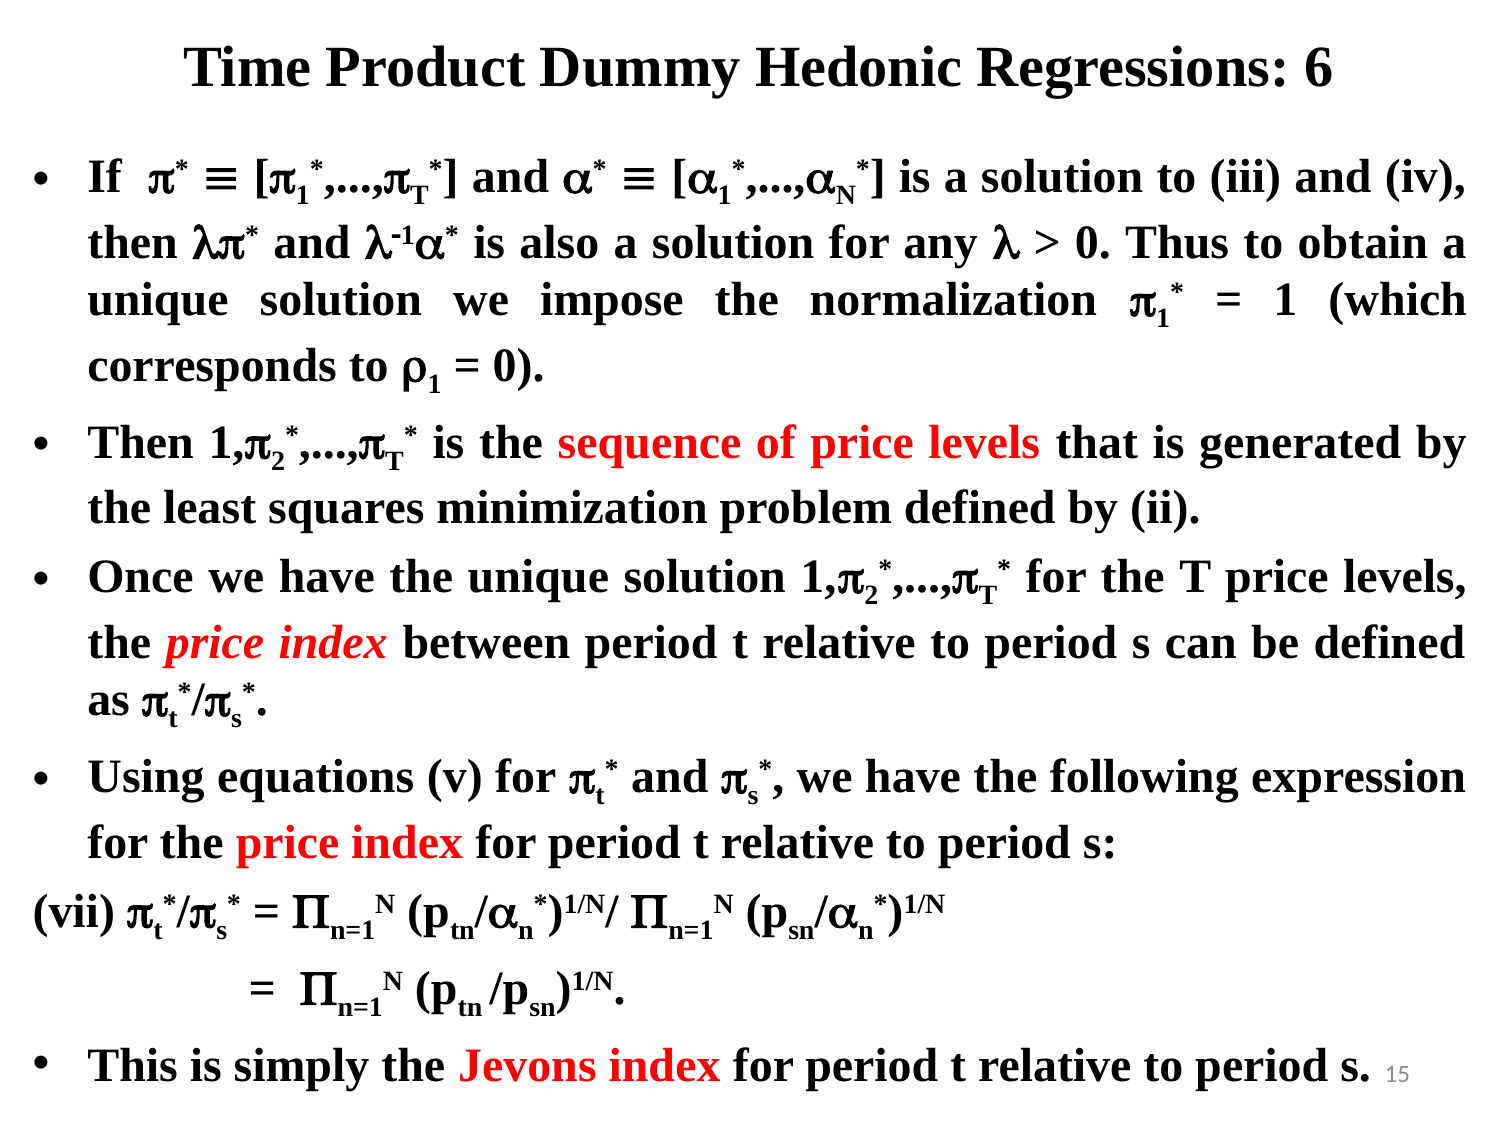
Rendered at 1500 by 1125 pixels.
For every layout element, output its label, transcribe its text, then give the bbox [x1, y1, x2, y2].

slide_number 15 [1074, 1042, 1425, 1103]
list If *  [1*,...,T*] and *  [1*,...,N*] is a solution to (iii) and (iv), then * and 1* is also a solution for any  > 0. Thus to obtain a unique solution we impose the normalization 1* = 1 (which corresponds to 1 = 0). Then 1,2*,...,T* is the sequence of price levels that is generated by the least squares minimization problem defined by (ii). Once we have the unique solution 1,2*,...,T* for the T price levels, the price index between period t relative to period s can be defined as t*/s*. Using equations (v) for t* and s*, we have the following expression for the price index for period t relative to period s: (vii) t*/s* = n=1N (ptn/n*)1/N/ n=1N (psn/n*)1/N = n=1N (ptn /psn)1/N. This is simply the Jevons index for period t relative to period s. [17, 137, 1483, 1106]
title Time Product Dummy Hedonic Regressions: 6 [17, 0, 1500, 126]
